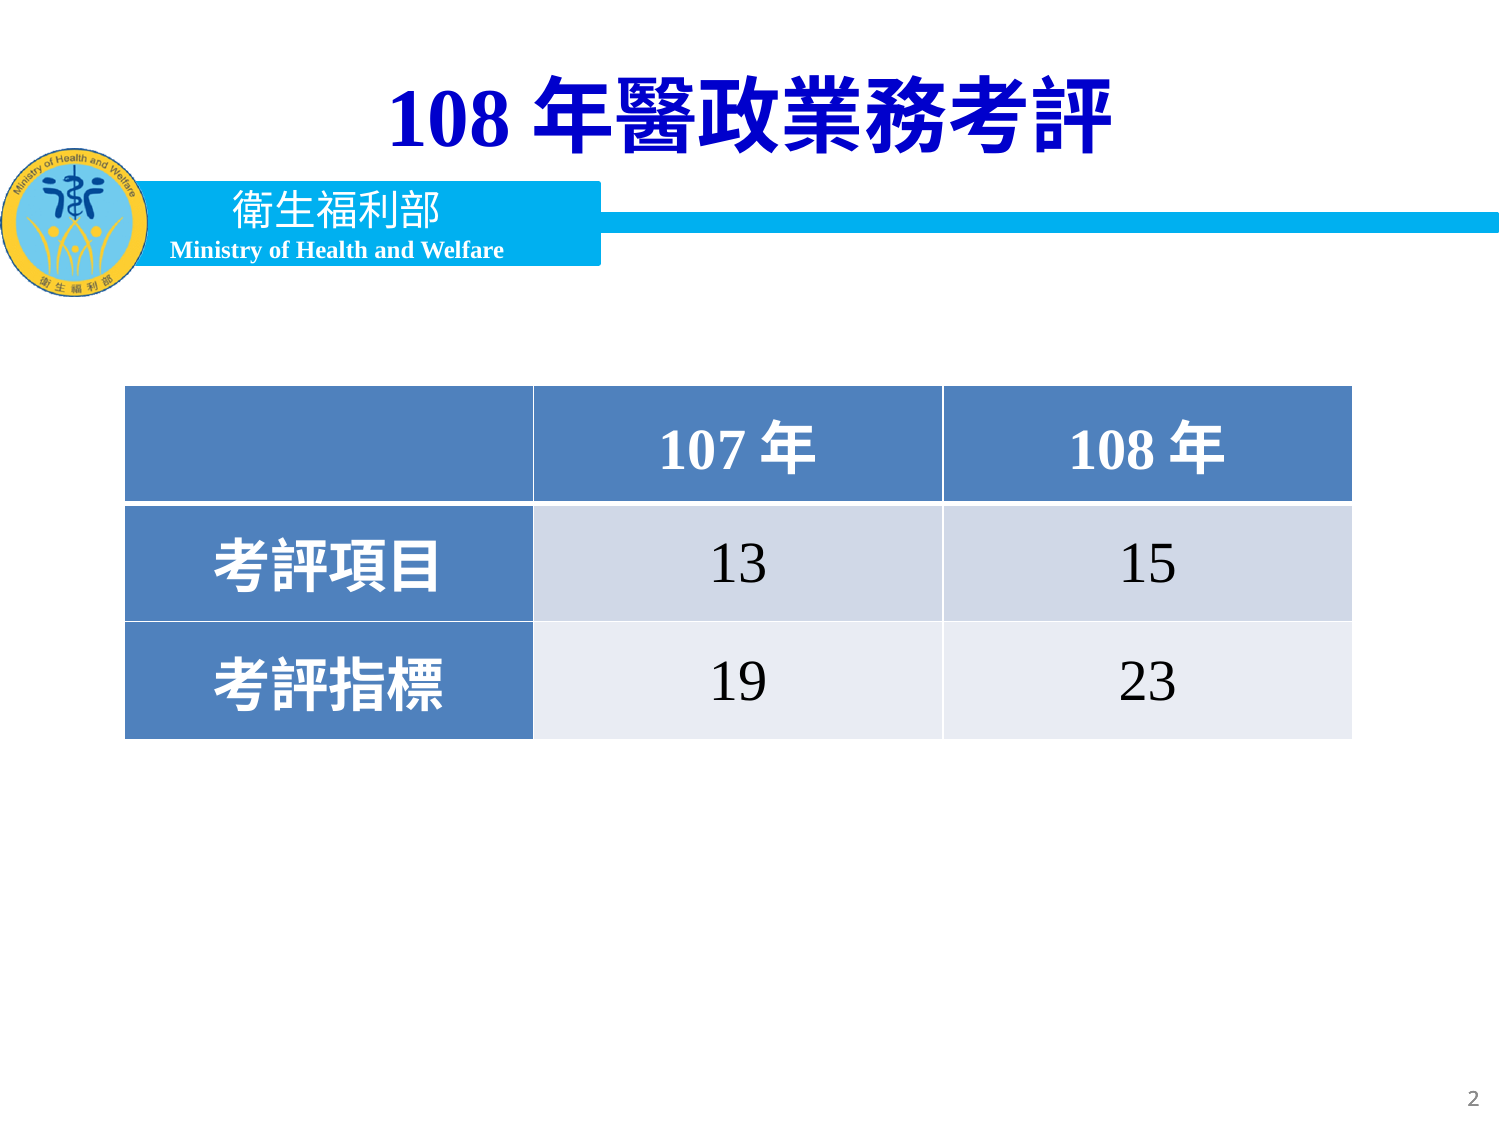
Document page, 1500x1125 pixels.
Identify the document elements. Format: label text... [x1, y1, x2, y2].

table_cell 考評指標 [125, 622, 533, 739]
slide_number 2 [1144, 1069, 1495, 1125]
table_cell 19 [534, 622, 942, 739]
table_cell 23 [944, 622, 1352, 739]
table_cell 15 [944, 506, 1352, 621]
picture [0, 148, 148, 297]
table_cell 13 [534, 506, 942, 621]
table_header 107年 [534, 386, 942, 501]
title 108年醫政業務考評 [74, 18, 1426, 207]
table_header 108年 [944, 386, 1352, 501]
table_cell 考評項目 [125, 506, 533, 621]
table_header [125, 386, 533, 501]
